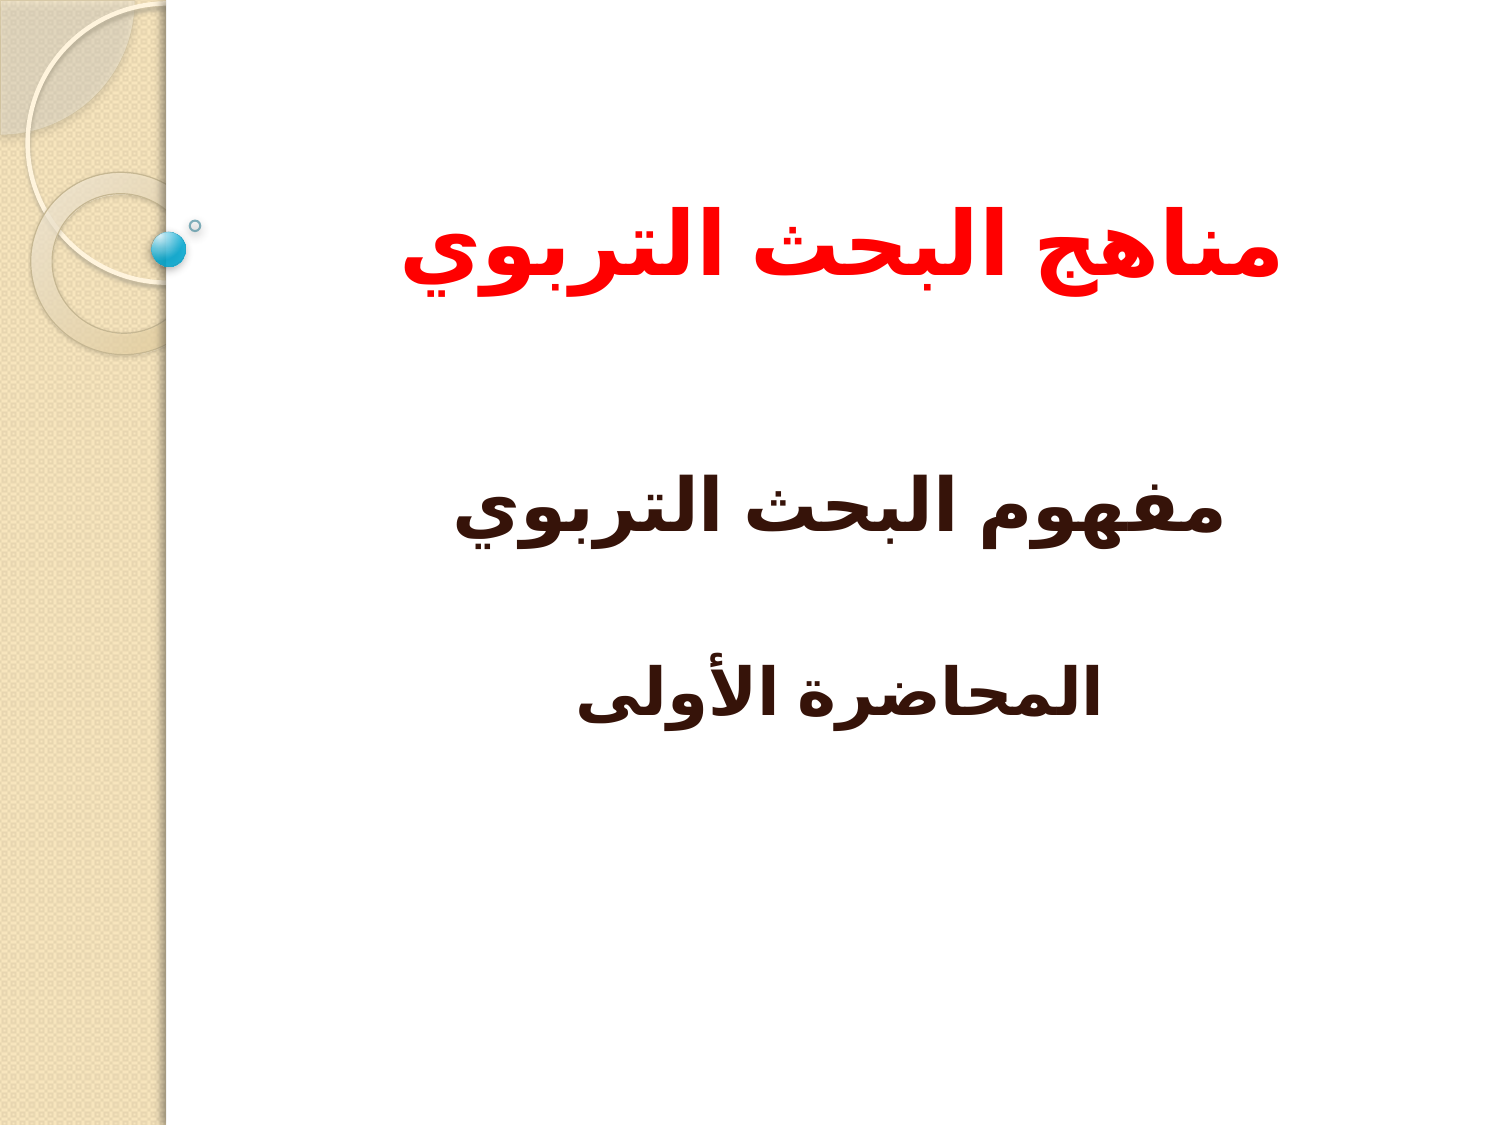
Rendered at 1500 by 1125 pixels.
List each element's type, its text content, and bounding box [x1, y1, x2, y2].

subtitle مفهوم البحث التربوي المحاضرة الأولى [234, 303, 1450, 739]
title مناهج البحث التربوي [234, 59, 1450, 301]
